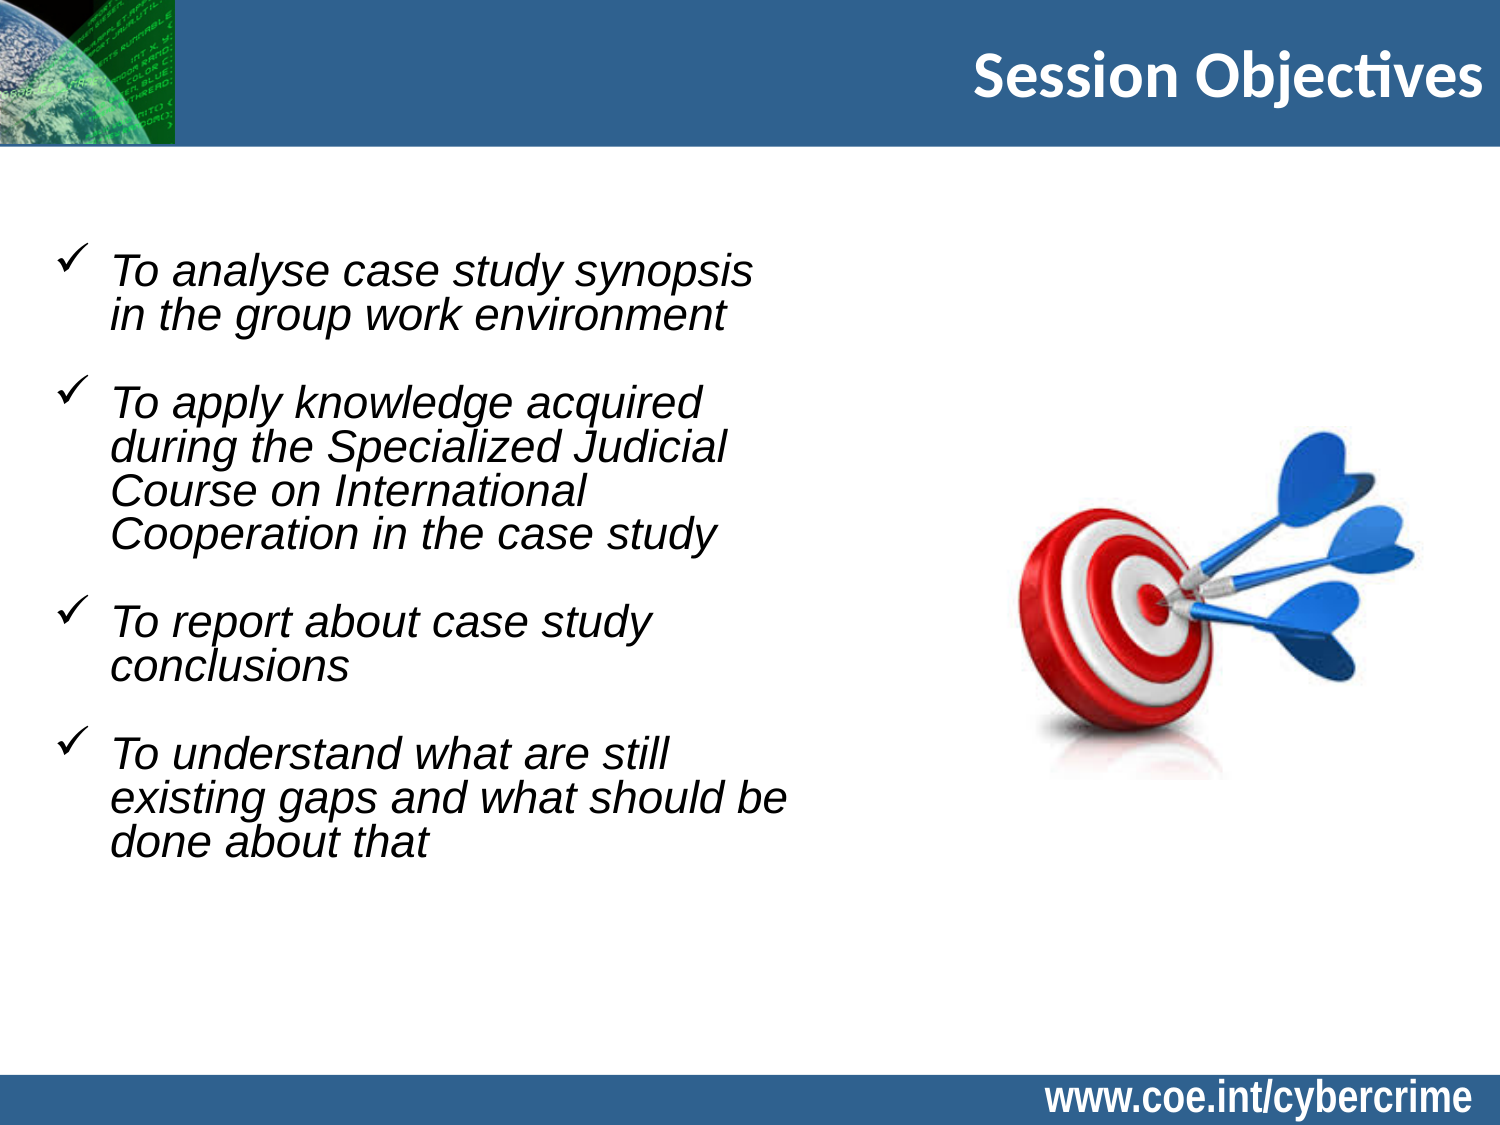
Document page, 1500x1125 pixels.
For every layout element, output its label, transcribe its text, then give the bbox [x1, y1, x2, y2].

picture [978, 426, 1441, 780]
picture [0, 0, 175, 144]
text_box www.coe.int/cybercrime [1030, 1059, 1500, 1125]
text_box Session Objectives [177, 0, 1500, 149]
text_box [0, 1073, 1030, 1125]
text_box To analyse case study synopsis in the group work environment To apply knowledge acquired during the Specialized Judicial Course on International Cooperation in the case study To report about case study conclusions To understand what are still existing gaps and what should be done about that [39, 243, 807, 874]
